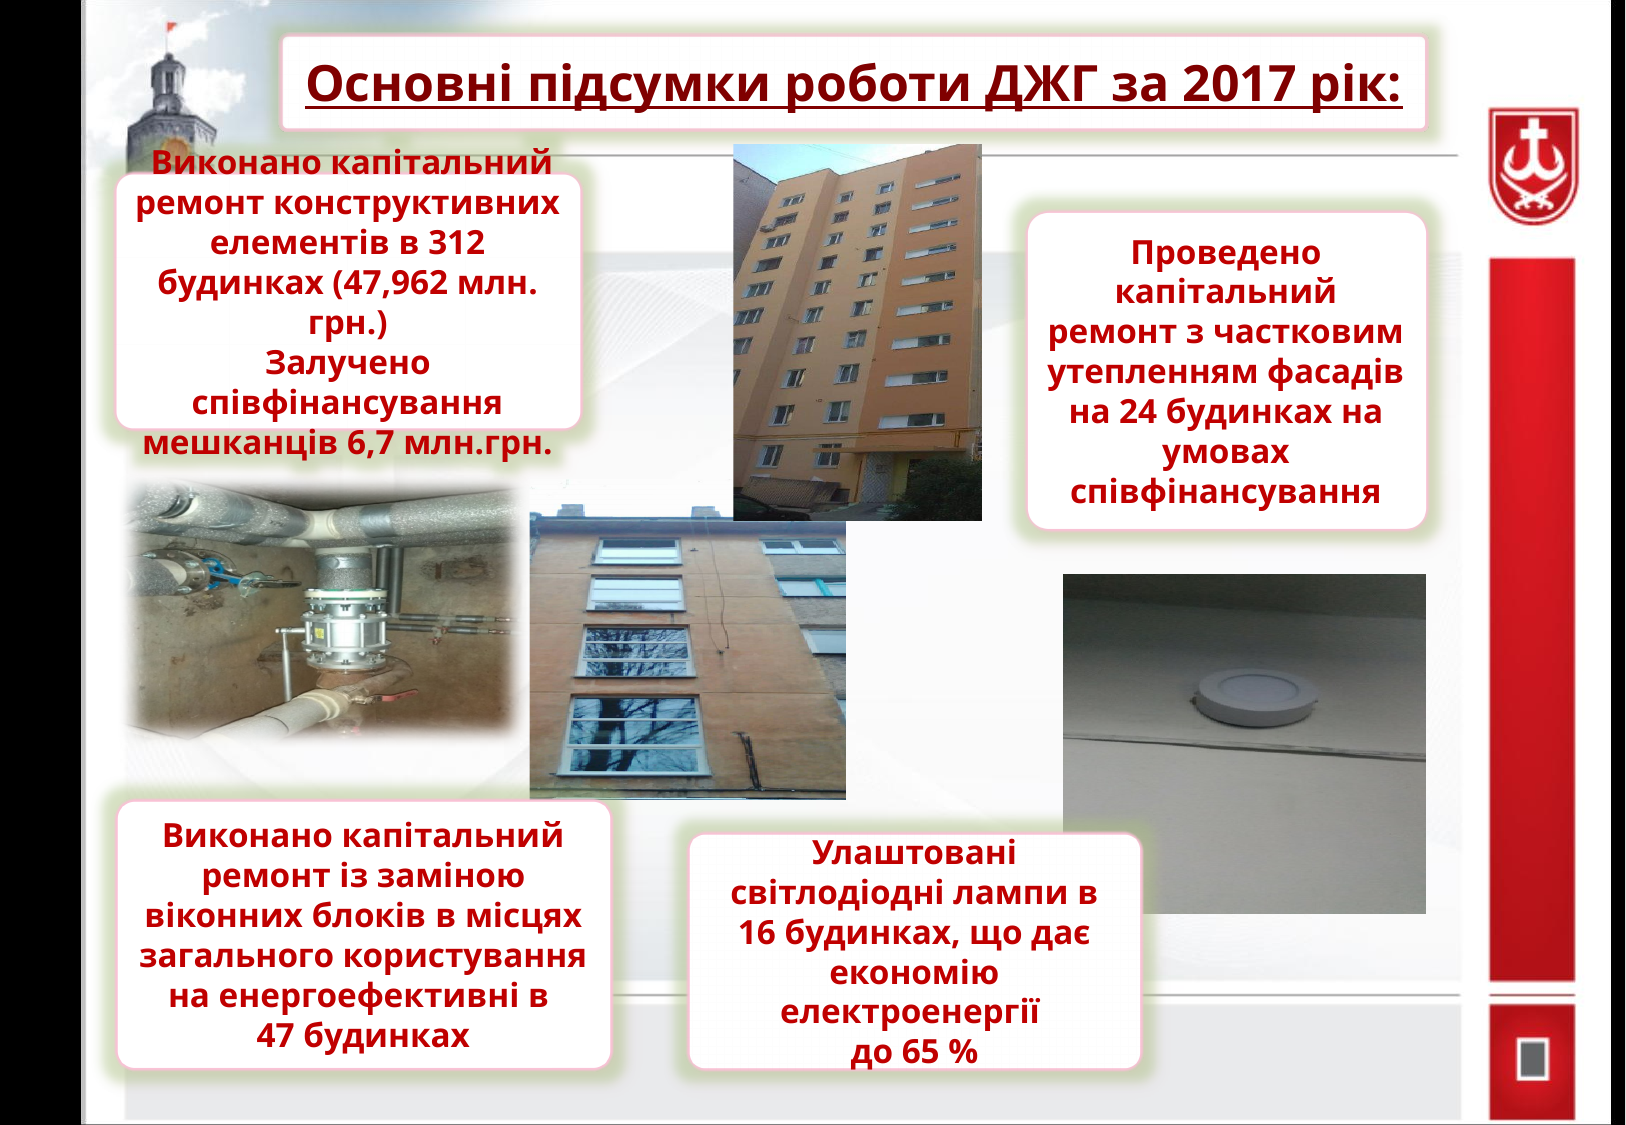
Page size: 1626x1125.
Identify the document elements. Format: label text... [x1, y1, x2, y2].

picture [0, 0, 1626, 1125]
text_box Основні підсумки роботи ДЖГ за 2017 рік: [283, 38, 1425, 128]
text_box Проведено капітальний ремонт з частковим утепленням фасадів на 24 будинках на умовах співфінансування [1028, 212, 1427, 530]
text_box Виконано капітальний ремонт конструктивних елементів в 312 будинках (47,962 млн. грн.) Залучено співфінансування мешканців 6,7 млн.грн. [116, 174, 581, 429]
text_box Виконано капітальний ремонт із заміною віконних блоків в місцях загального користування на енергоефективні в 47 будинках [116, 800, 612, 1069]
text_box Улаштовані світлодіодні лампи в 16 будинках, що дає економію електроенергії до 65 % [689, 834, 1141, 1069]
